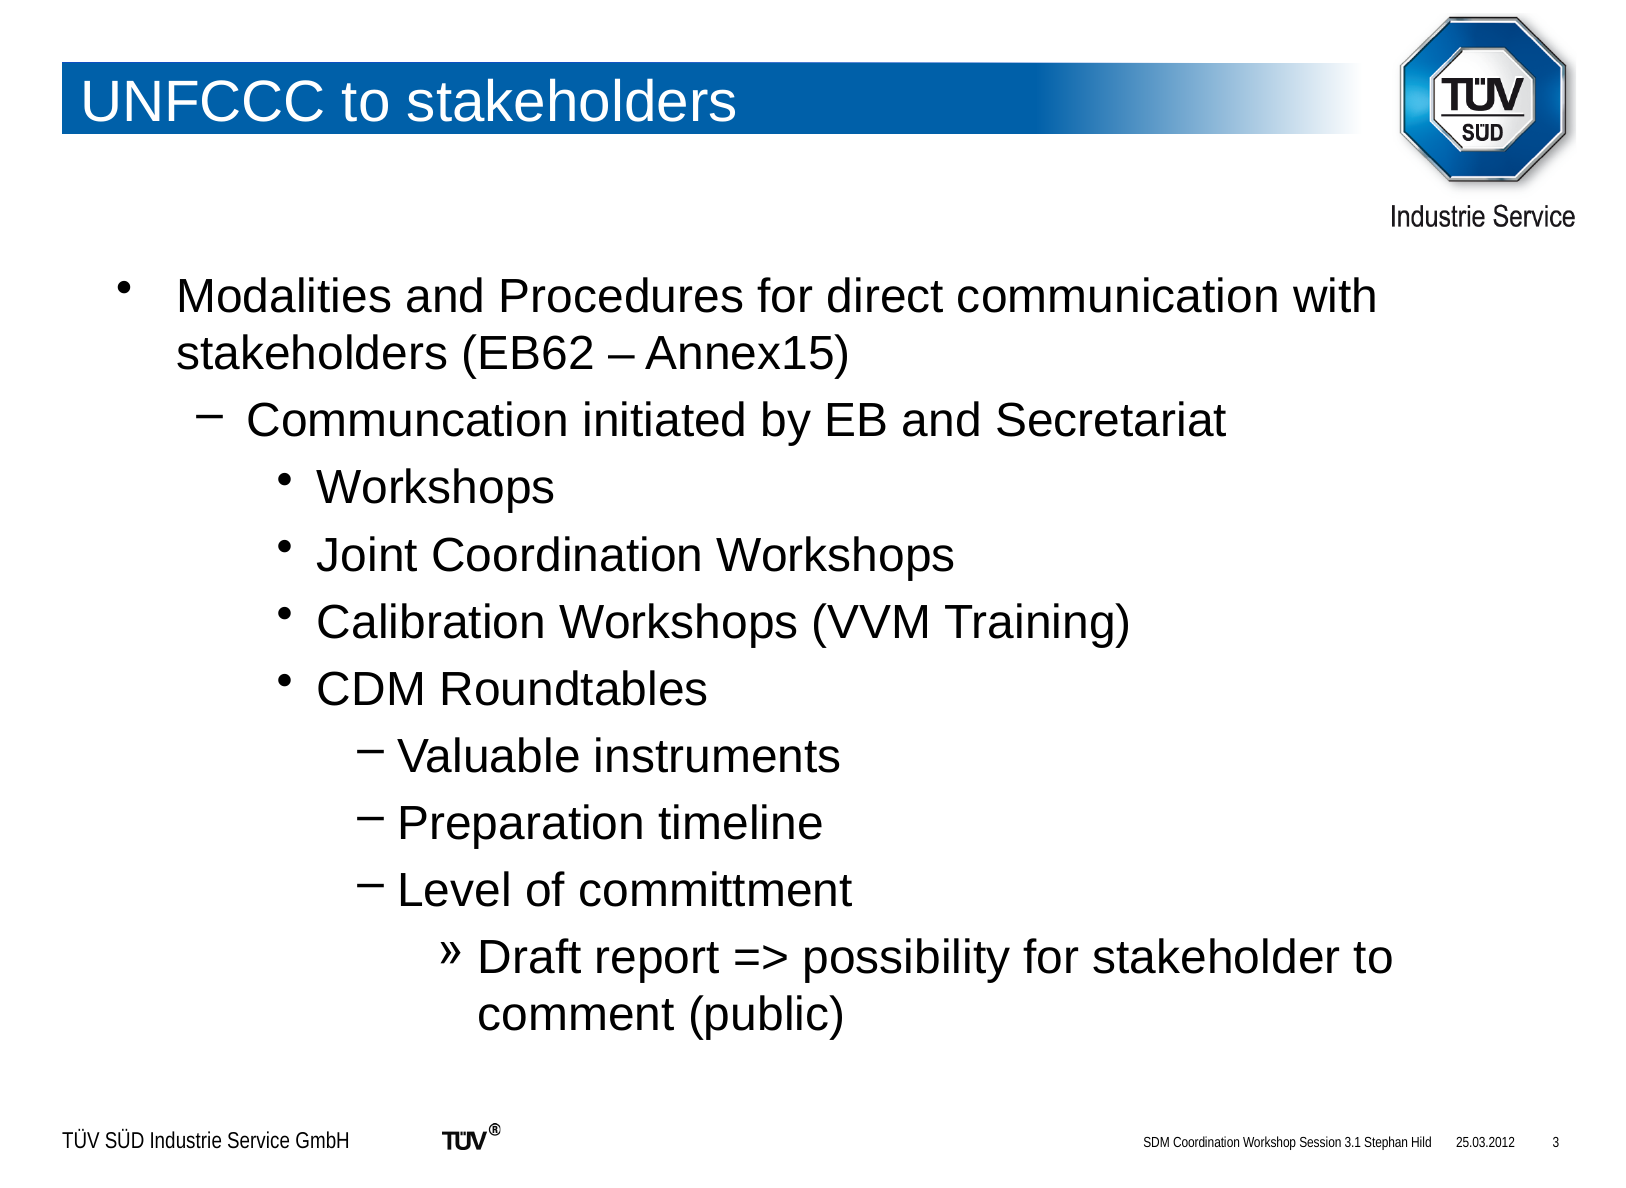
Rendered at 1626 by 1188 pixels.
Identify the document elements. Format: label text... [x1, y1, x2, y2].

list Modalities and Procedures for direct communication with stakeholders (EB62 – Annex15) Communcation initiated by EB and Secretariat Workshops Joint Coordination Workshops Calibration Workshops (VVM Training) CDM Roundtables Valuable instruments Preparation timeline Level of committment Draft report => possibility for stakeholder to comment (public) [99, 256, 1563, 1065]
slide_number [1449, 1124, 1514, 1161]
picture [1179, 62, 1381, 134]
title UNFCCC to stakeholders [63, 62, 1179, 134]
footer SDM Coordination Workshop Session 3.1 Stephan Hild [585, 1124, 1449, 1161]
slide_number 3 [1514, 1124, 1576, 1161]
